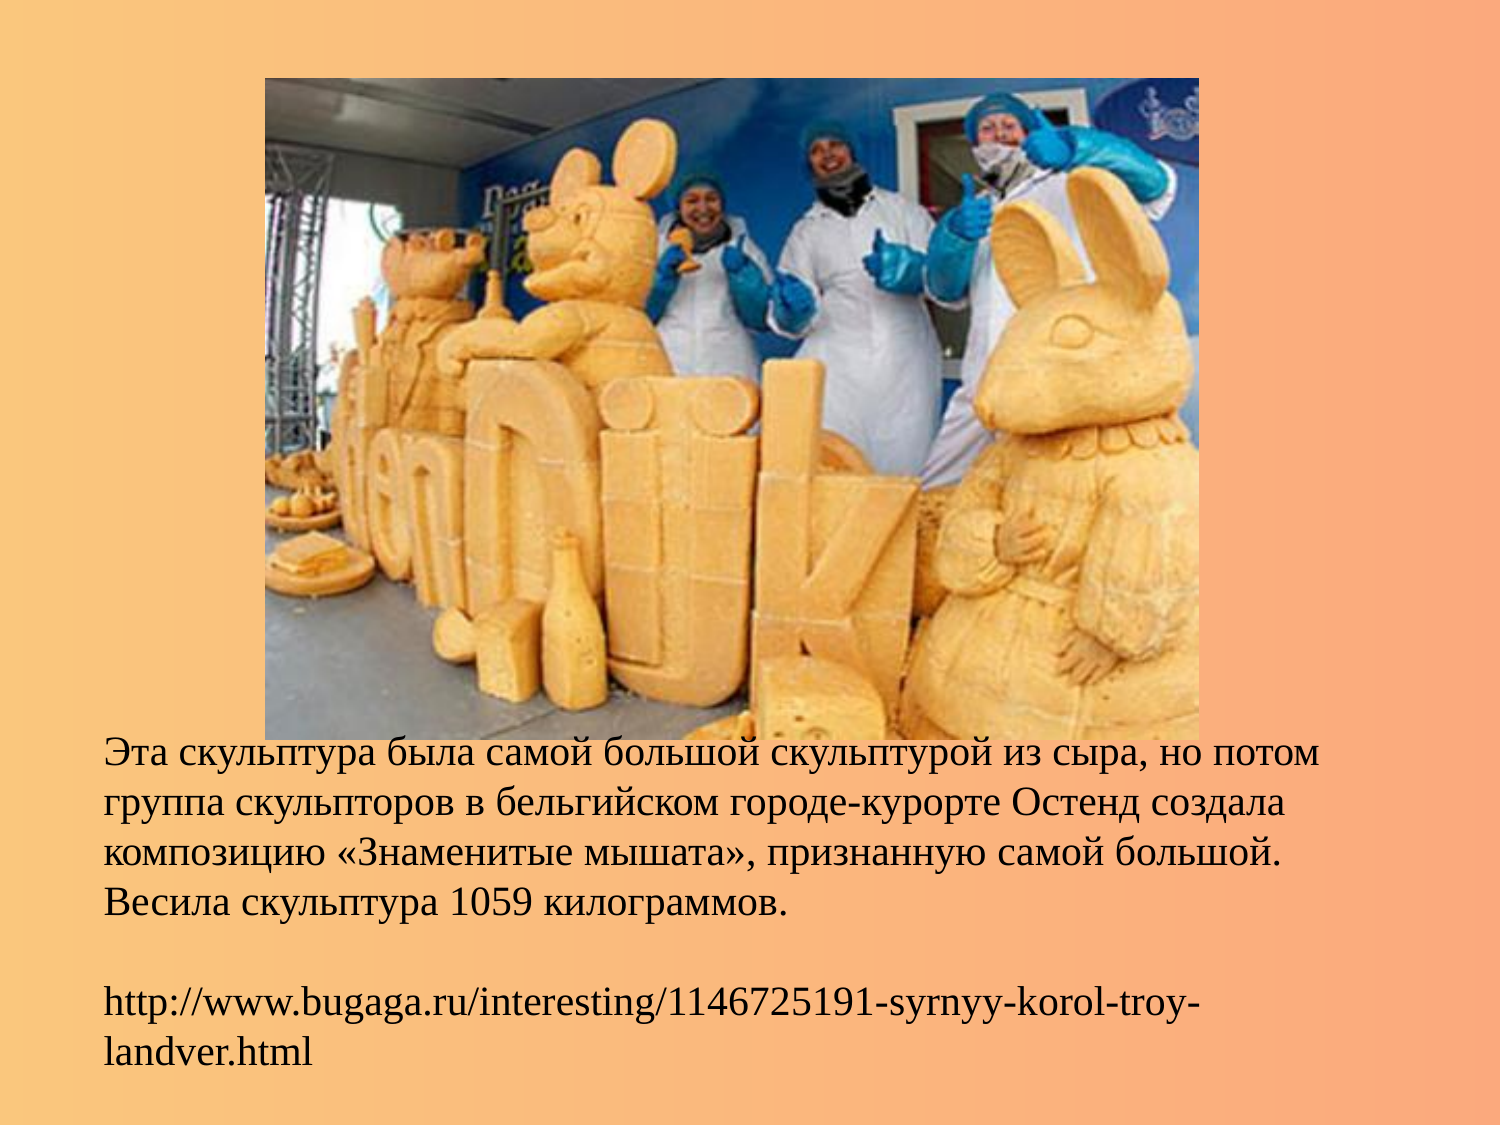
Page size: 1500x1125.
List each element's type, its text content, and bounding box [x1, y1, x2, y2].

picture [265, 77, 1200, 740]
text_box Эта скульптура была самой большой скульптурой из сыра, но потом группа скульпторов в бельгийском городе-курорте Остенд создала композицию «Знаменитые мышата», признанную самой большой. Весила скульптура 1059 килограммов. http://www.bugaga.ru/interesting/1146725191-syrnyy-korol-troy-landver.html [88, 716, 1424, 1082]
